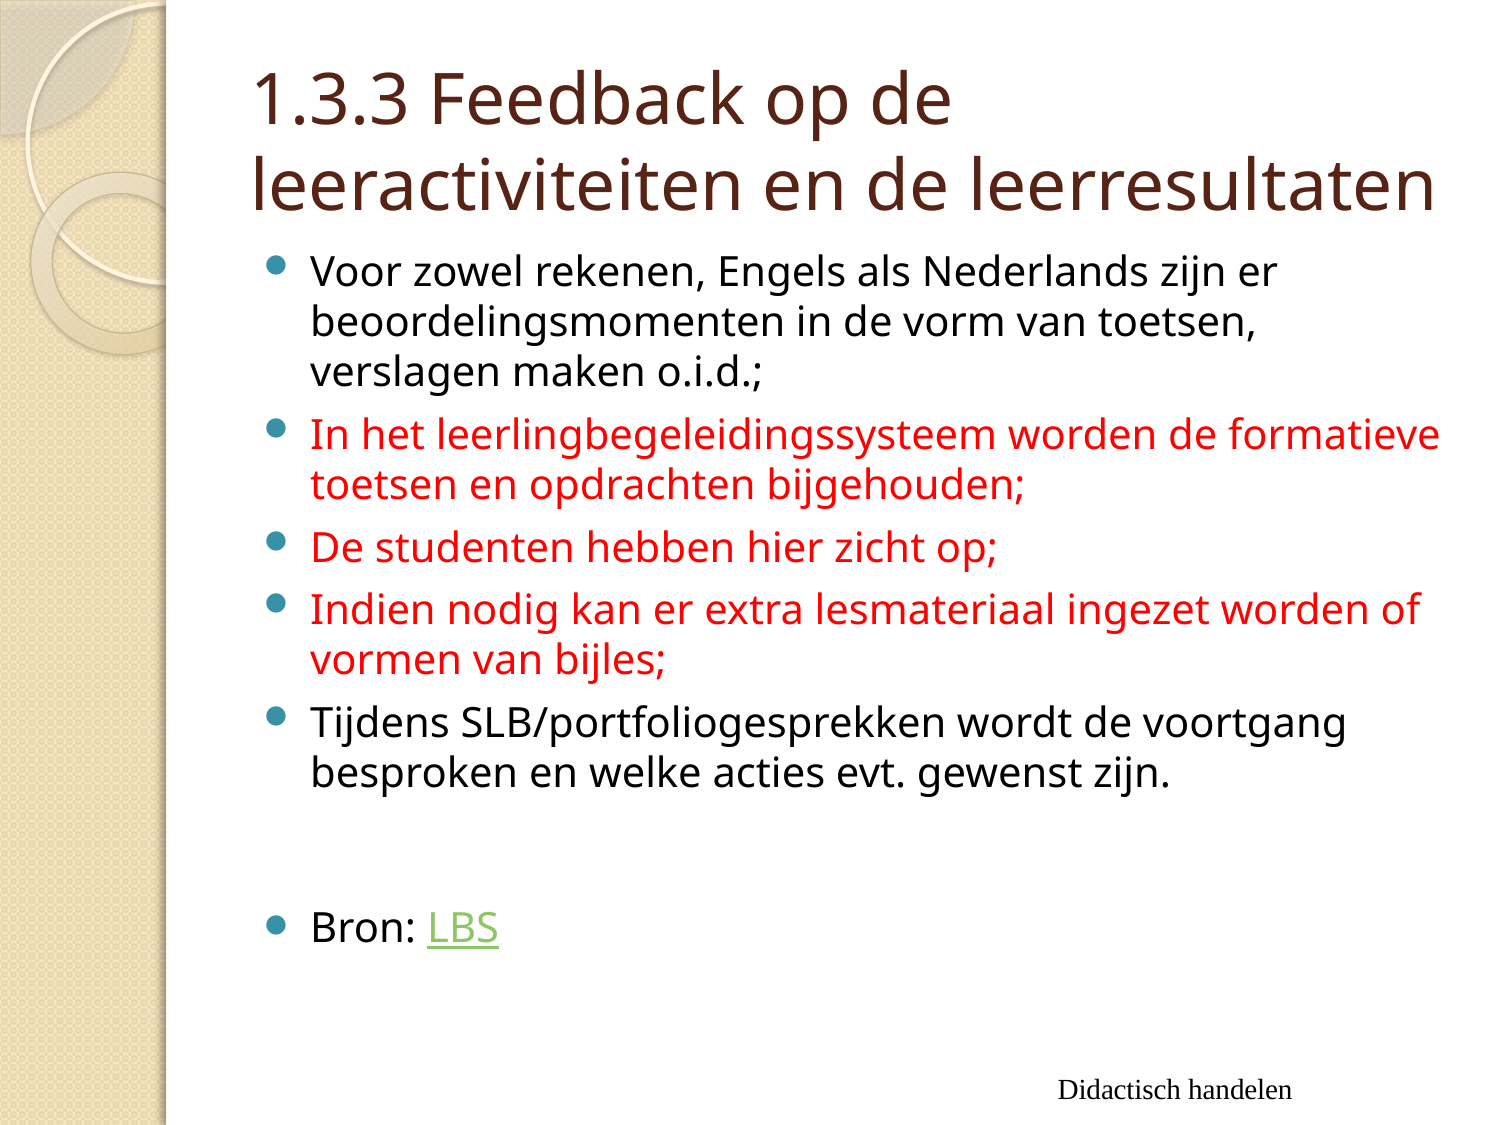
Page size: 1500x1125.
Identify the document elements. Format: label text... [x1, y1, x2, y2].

footer Didactisch handelen [937, 1034, 1413, 1113]
title 1.3.3 Feedback op de leeractiviteiten en de leerresultaten [235, 45, 1466, 233]
list Voor zowel rekenen, Engels als Nederlands zijn er beoordelingsmomenten in de vorm van toetsen, verslagen maken o.i.d.; In het leerlingbegeleidingssysteem worden de formatieve toetsen en opdrachten bijgehouden; De studenten hebben hier zicht op; Indien nodig kan er extra lesmateriaal ingezet worden of vormen van bijles; Tijdens SLB/portfoliogesprekken wordt de voortgang besproken en welke acties evt. gewenst zijn. Bron: LBS [235, 237, 1466, 1025]
